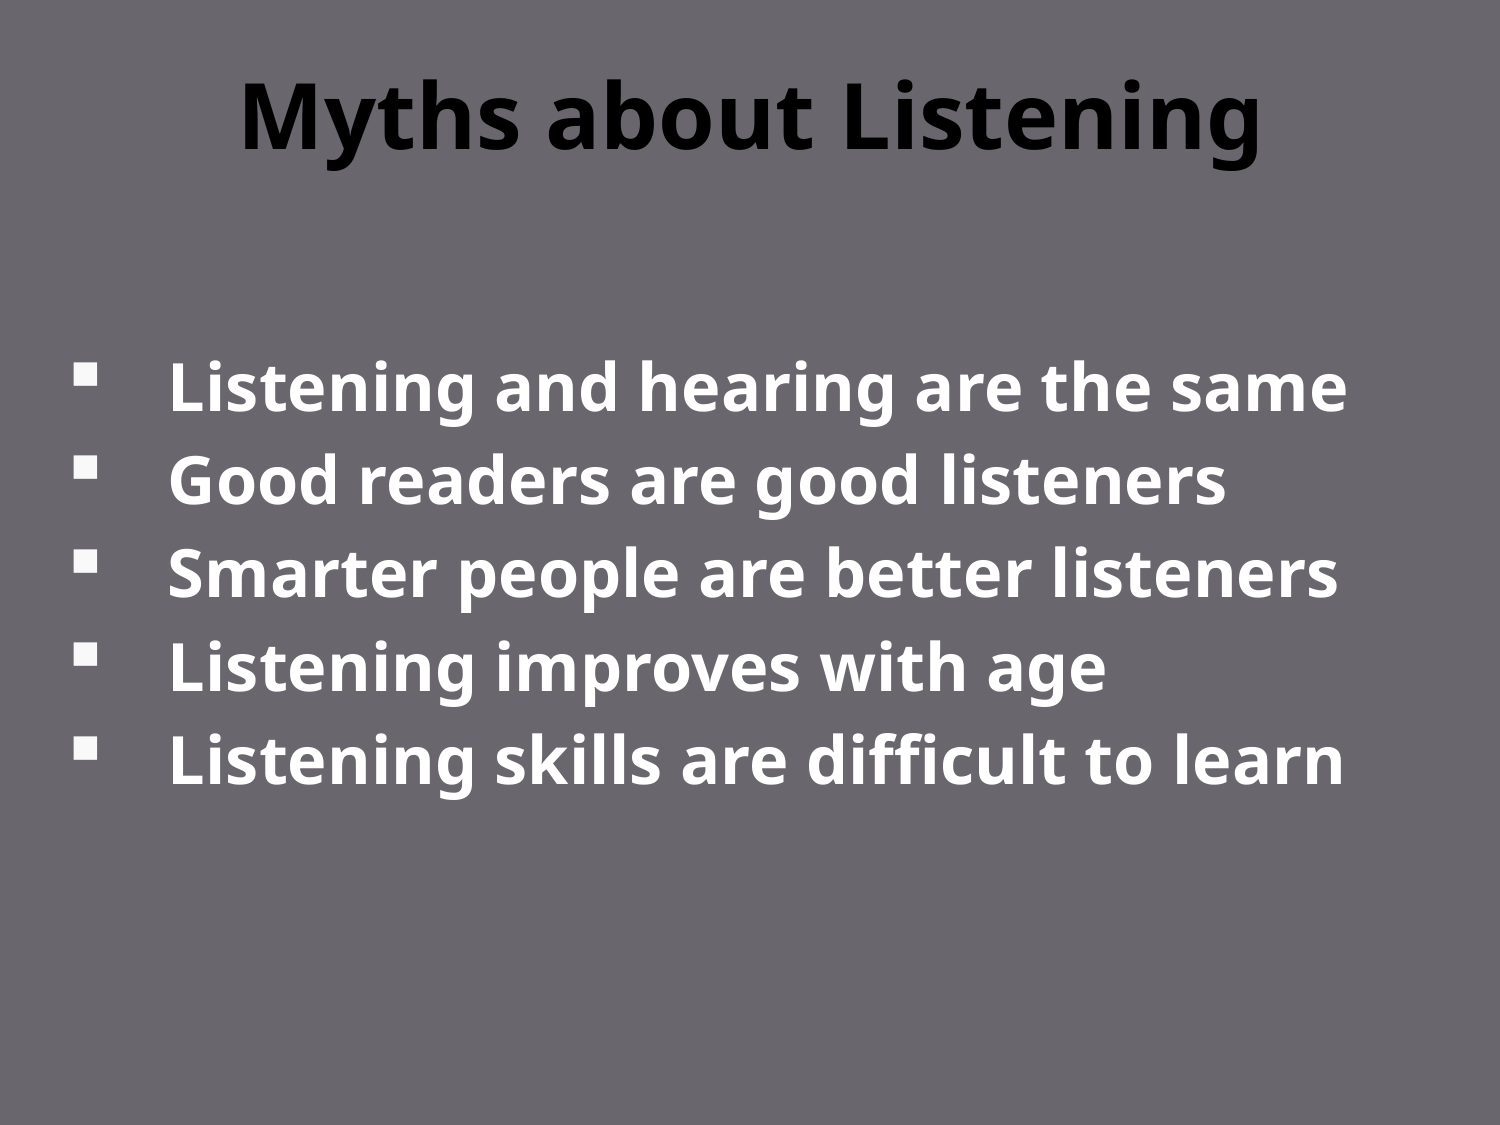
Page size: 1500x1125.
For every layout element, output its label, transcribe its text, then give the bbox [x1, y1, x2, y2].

title Myths about Listening [76, 19, 1427, 207]
list Listening and hearing are the same Good readers are good listeners Smarter people are better listeners Listening improves with age Listening skills are difficult to learn [53, 243, 1500, 1125]
